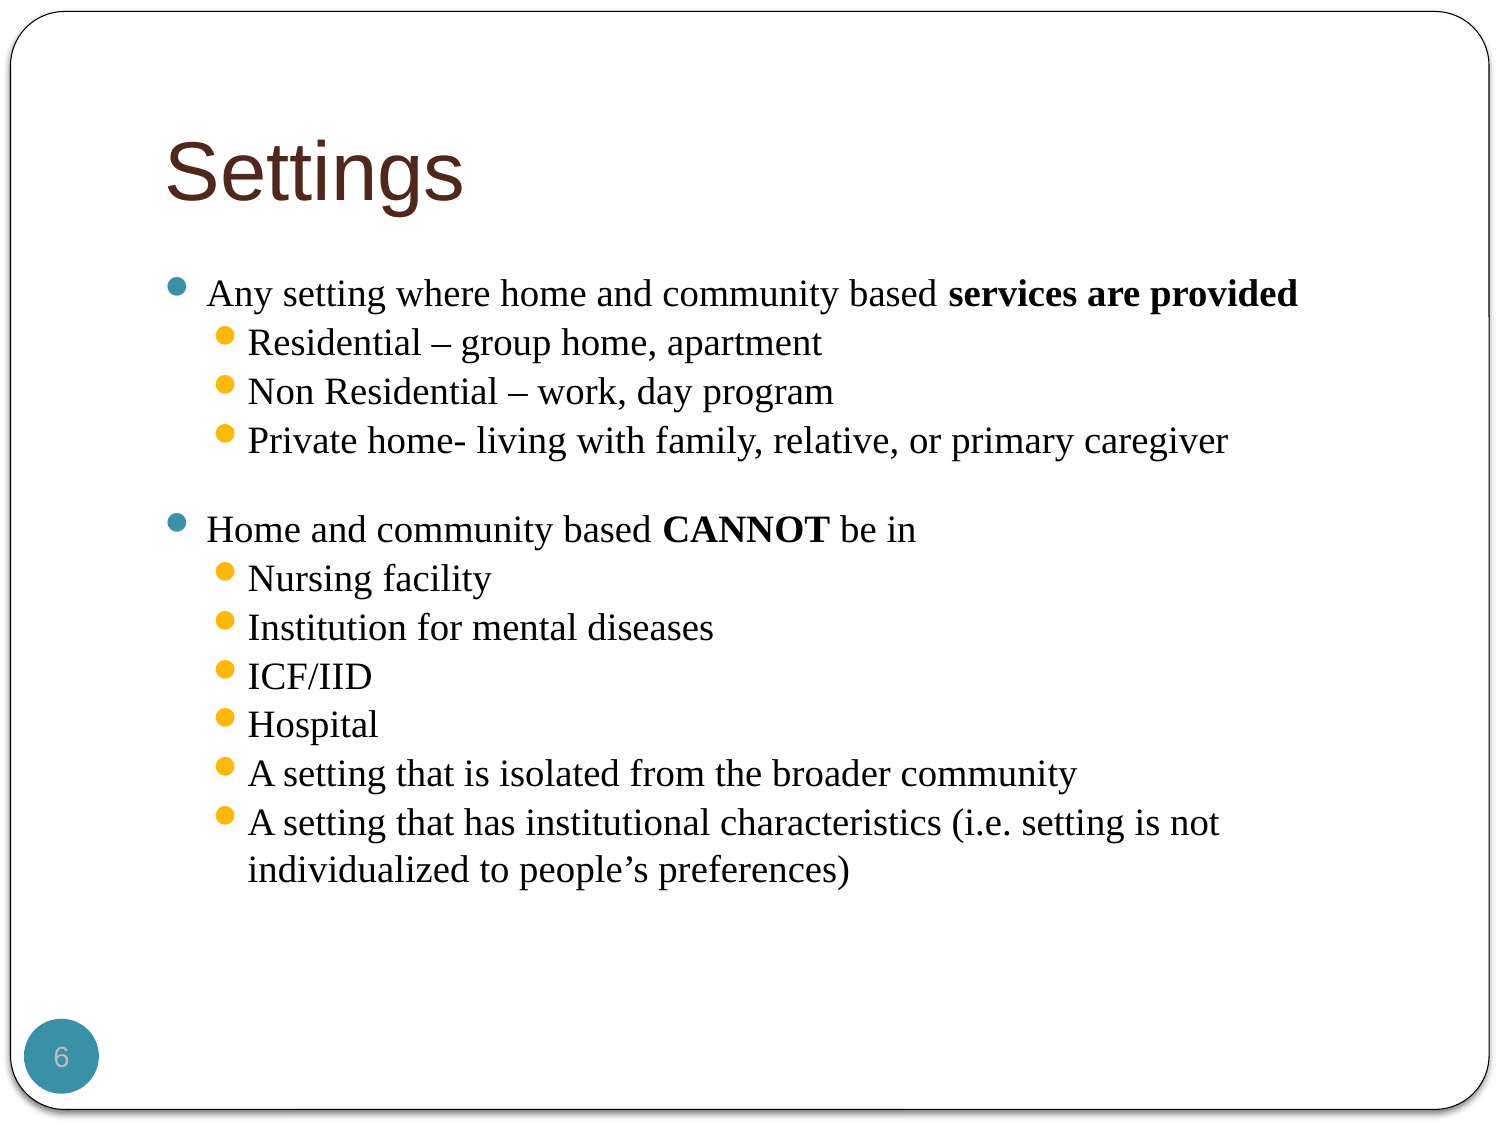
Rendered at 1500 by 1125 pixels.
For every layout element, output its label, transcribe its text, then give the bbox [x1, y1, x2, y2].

list Any setting where home and community based services are provided Residential – group home, apartment Non Residential – work, day program Private home- living with family, relative, or primary caregiver Home and community based CANNOT be in Nursing facility Institution for mental diseases ICF/IID Hospital A setting that is isolated from the broader community A setting that has institutional characteristics (i.e. setting is not individualized to people’s preferences) [150, 237, 1425, 988]
slide_number 6 [23, 1018, 99, 1094]
title Settings [150, 45, 1425, 233]
